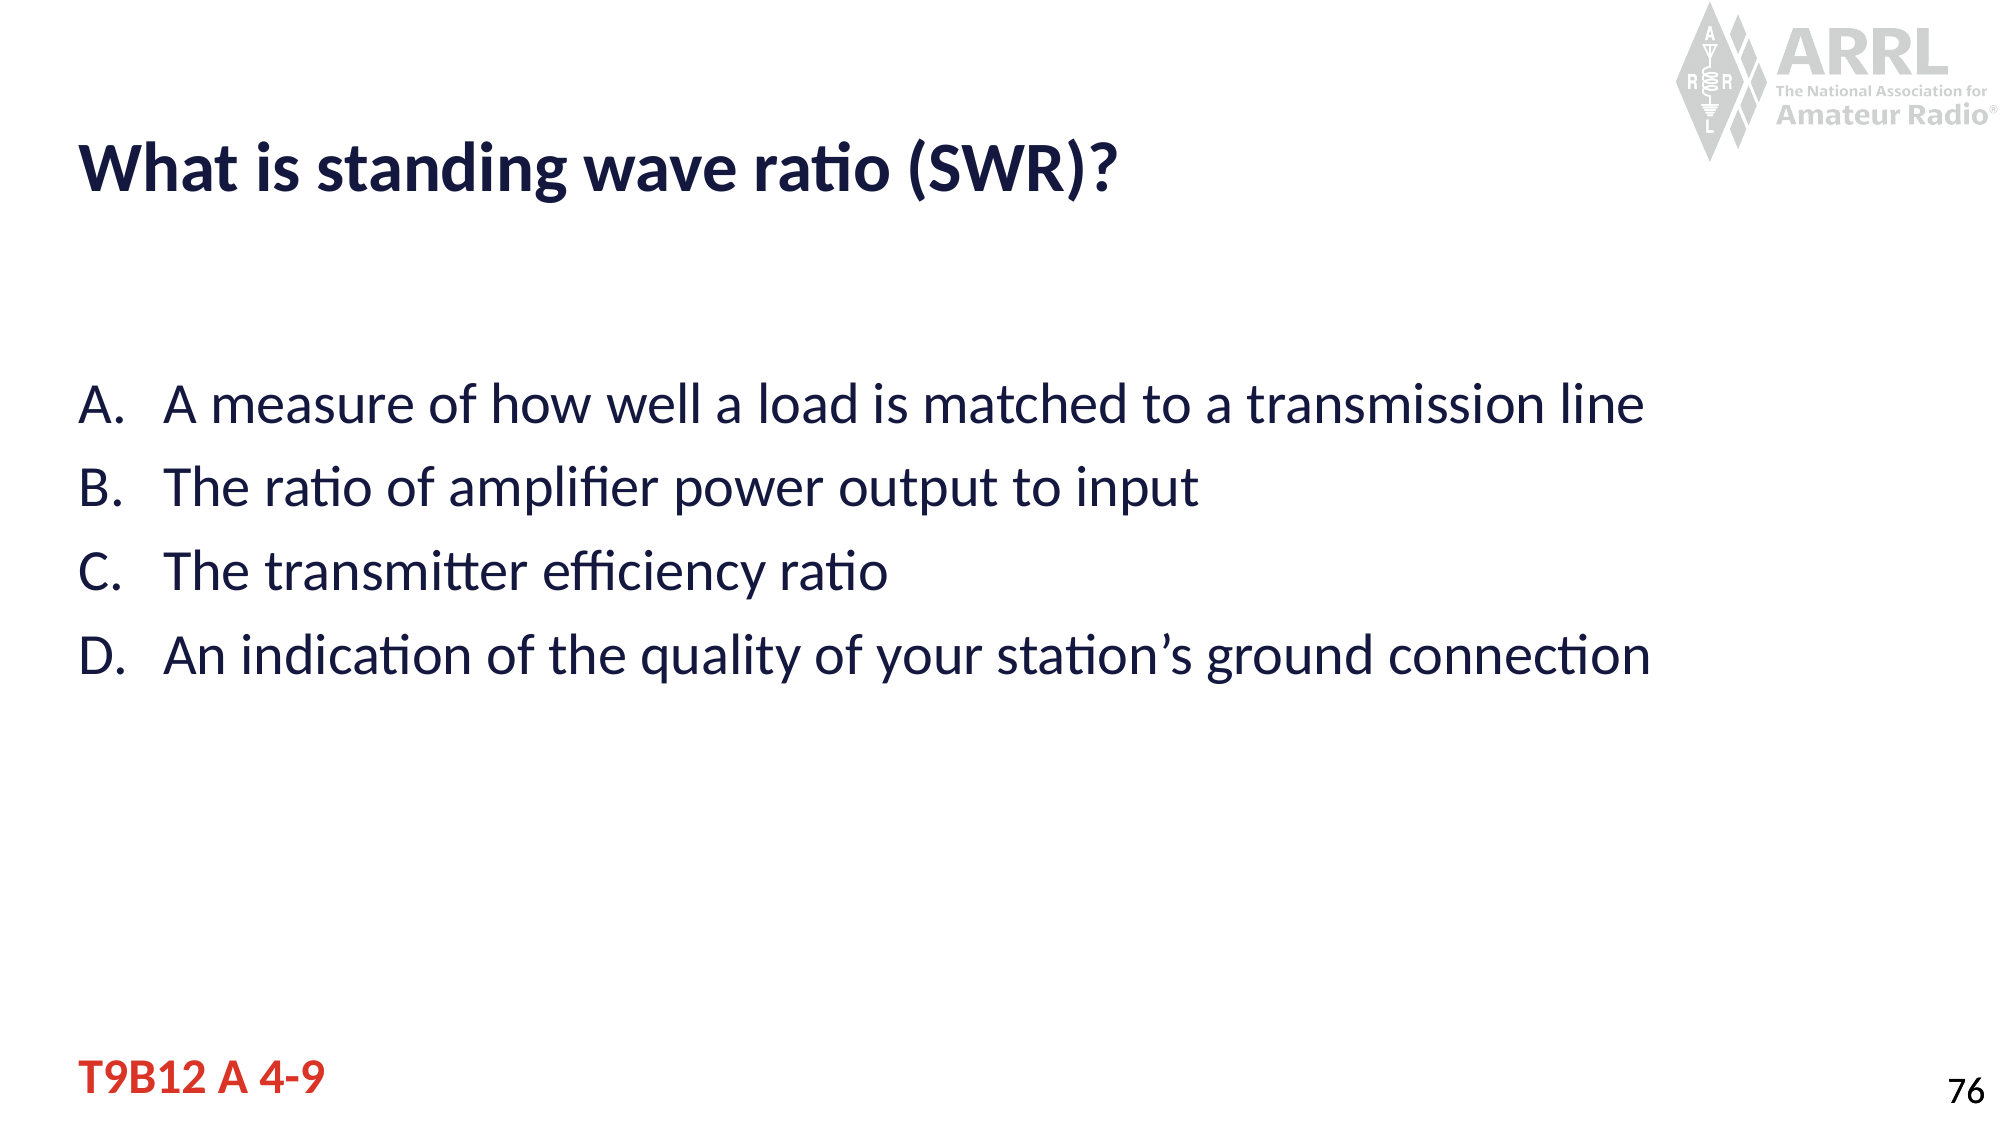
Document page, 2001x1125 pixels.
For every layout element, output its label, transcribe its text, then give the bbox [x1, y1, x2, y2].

picture [1674, 0, 2000, 164]
title What is standing wave ratio (SWR)? [63, 59, 1863, 278]
text_box T9B12 A 4-9 [63, 1036, 921, 1112]
list A measure of how well a load is matched to a transmission line The ratio of amplifier power output to input The transmitter efficiency ratio An indication of the quality of your station’s ground connection [63, 365, 1863, 989]
